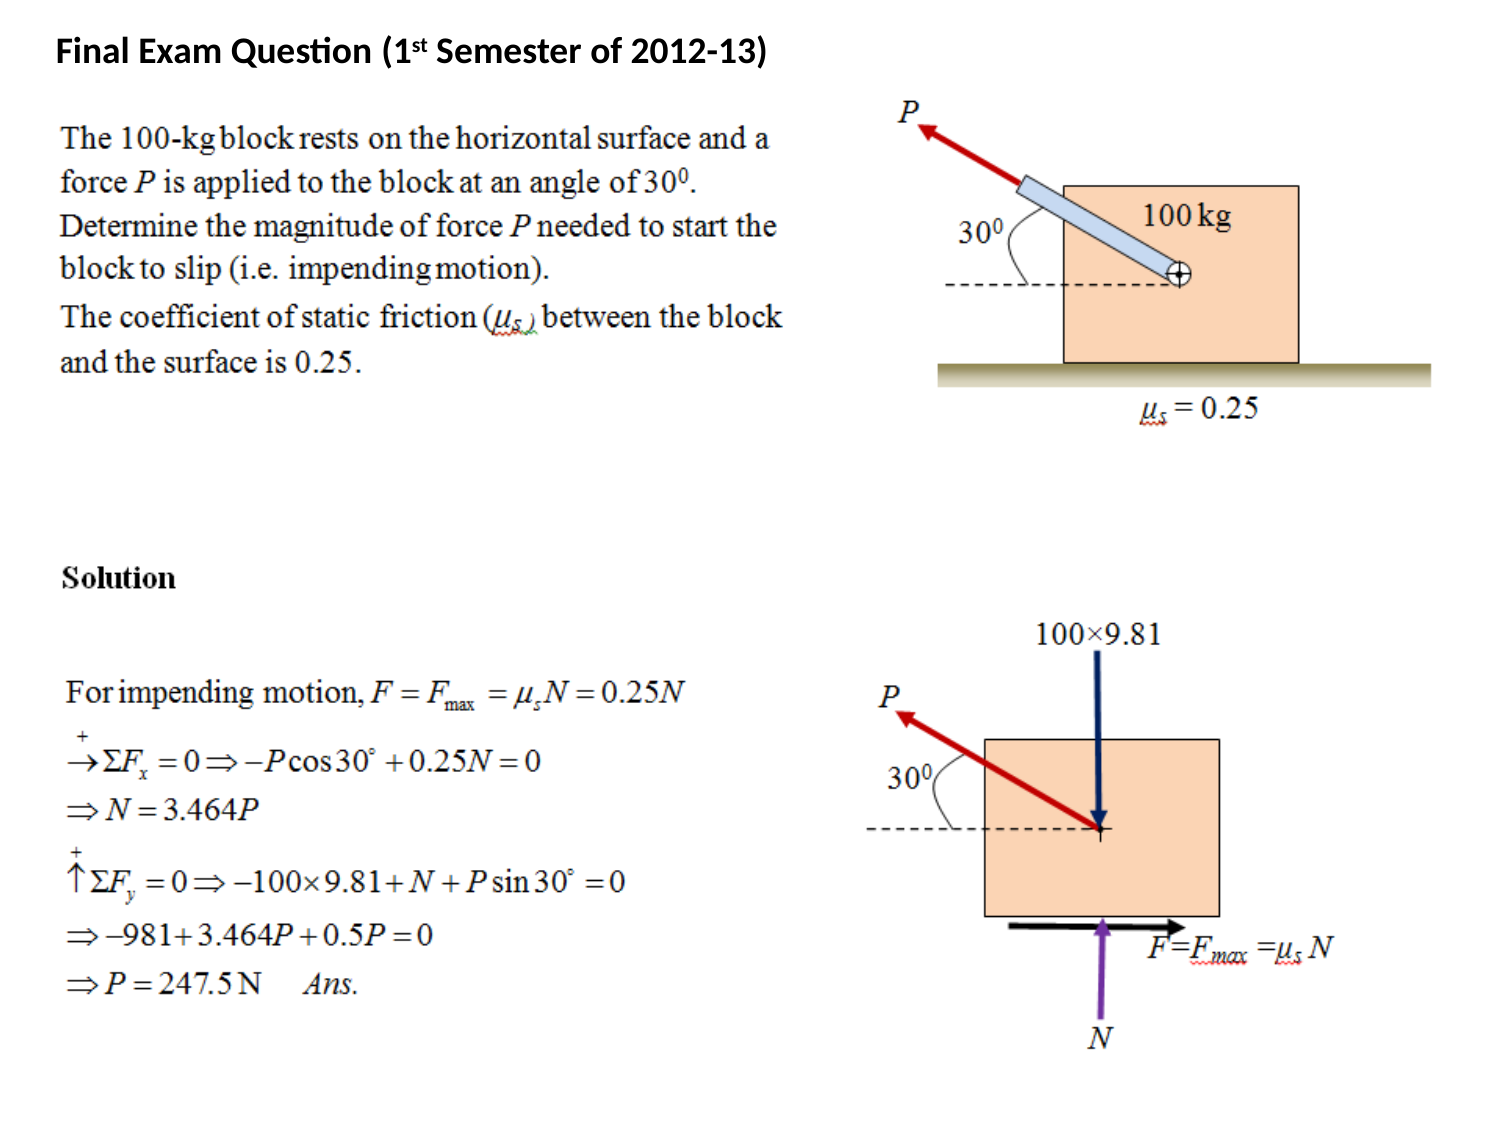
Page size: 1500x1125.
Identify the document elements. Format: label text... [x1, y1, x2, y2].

picture [56, 113, 794, 385]
picture [891, 90, 1447, 436]
picture [57, 562, 1344, 1057]
text_box Final Exam Question (1st Semester of 2012-13) [41, 18, 940, 79]
